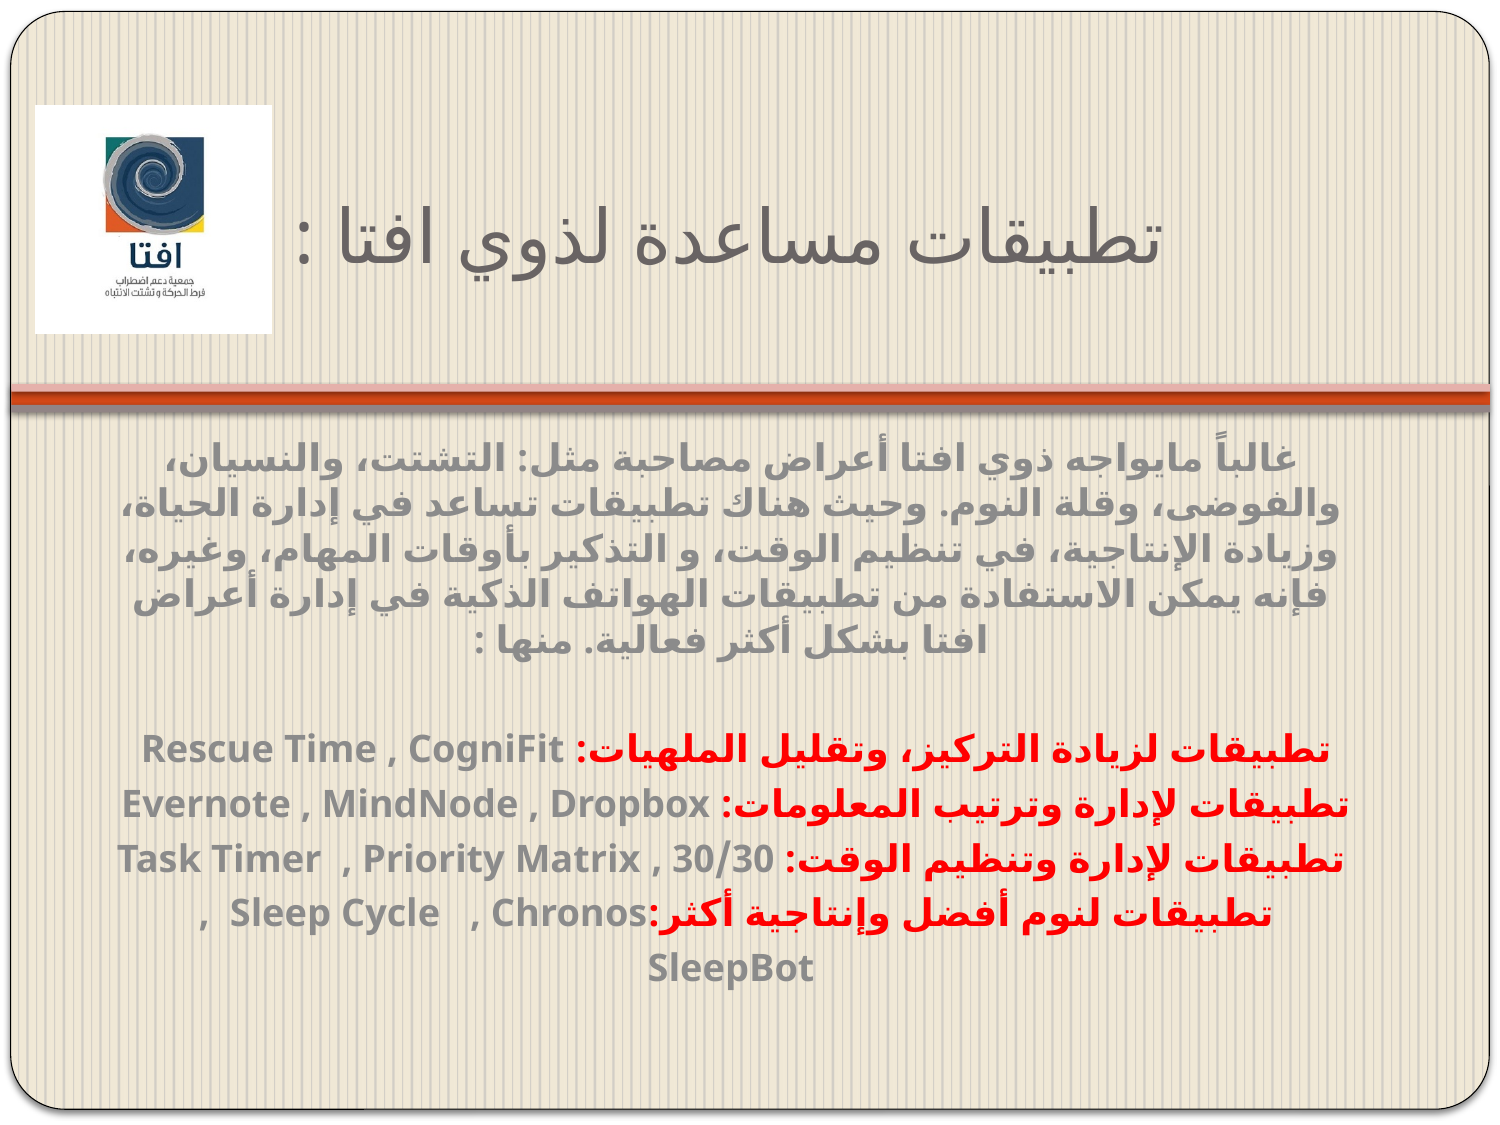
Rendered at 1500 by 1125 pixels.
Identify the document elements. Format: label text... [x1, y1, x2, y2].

list غالباً مايواجه ذوي افتا أعراض مصاحبة مثل: التشتت، والنسيان، والفوضى، وقلة النوم. وحيث هناك تطبيقات تساعد في إدارة الحياة، وزيادة الإنتاجية، في تنظيم الوقت، و التذكير بأوقات المهام، وغيره، فإنه يمكن الاستفادة من تطبيقات الهواتف الذكية في إدارة أعراض افتا بشكل أكثر فعالية. منها : تطبيقات لزيادة التركيز، وتقليل الملهيات: Rescue Time , CogniFit تطبيقات لإدارة وترتيب المعلومات: Evernote , MindNode , Dropbox تطبيقات لإدارة وتنظيم الوقت: 30/30 , Task Timer , Priority Matrix تطبيقات لنوم أفضل وإنتاجية أكثر:Sleep Cycle , Chronos , SleepBot [93, 316, 1369, 1032]
picture [34, 105, 272, 334]
title تطبيقات مساعدة لذوي افتا : [82, 70, 1357, 294]
